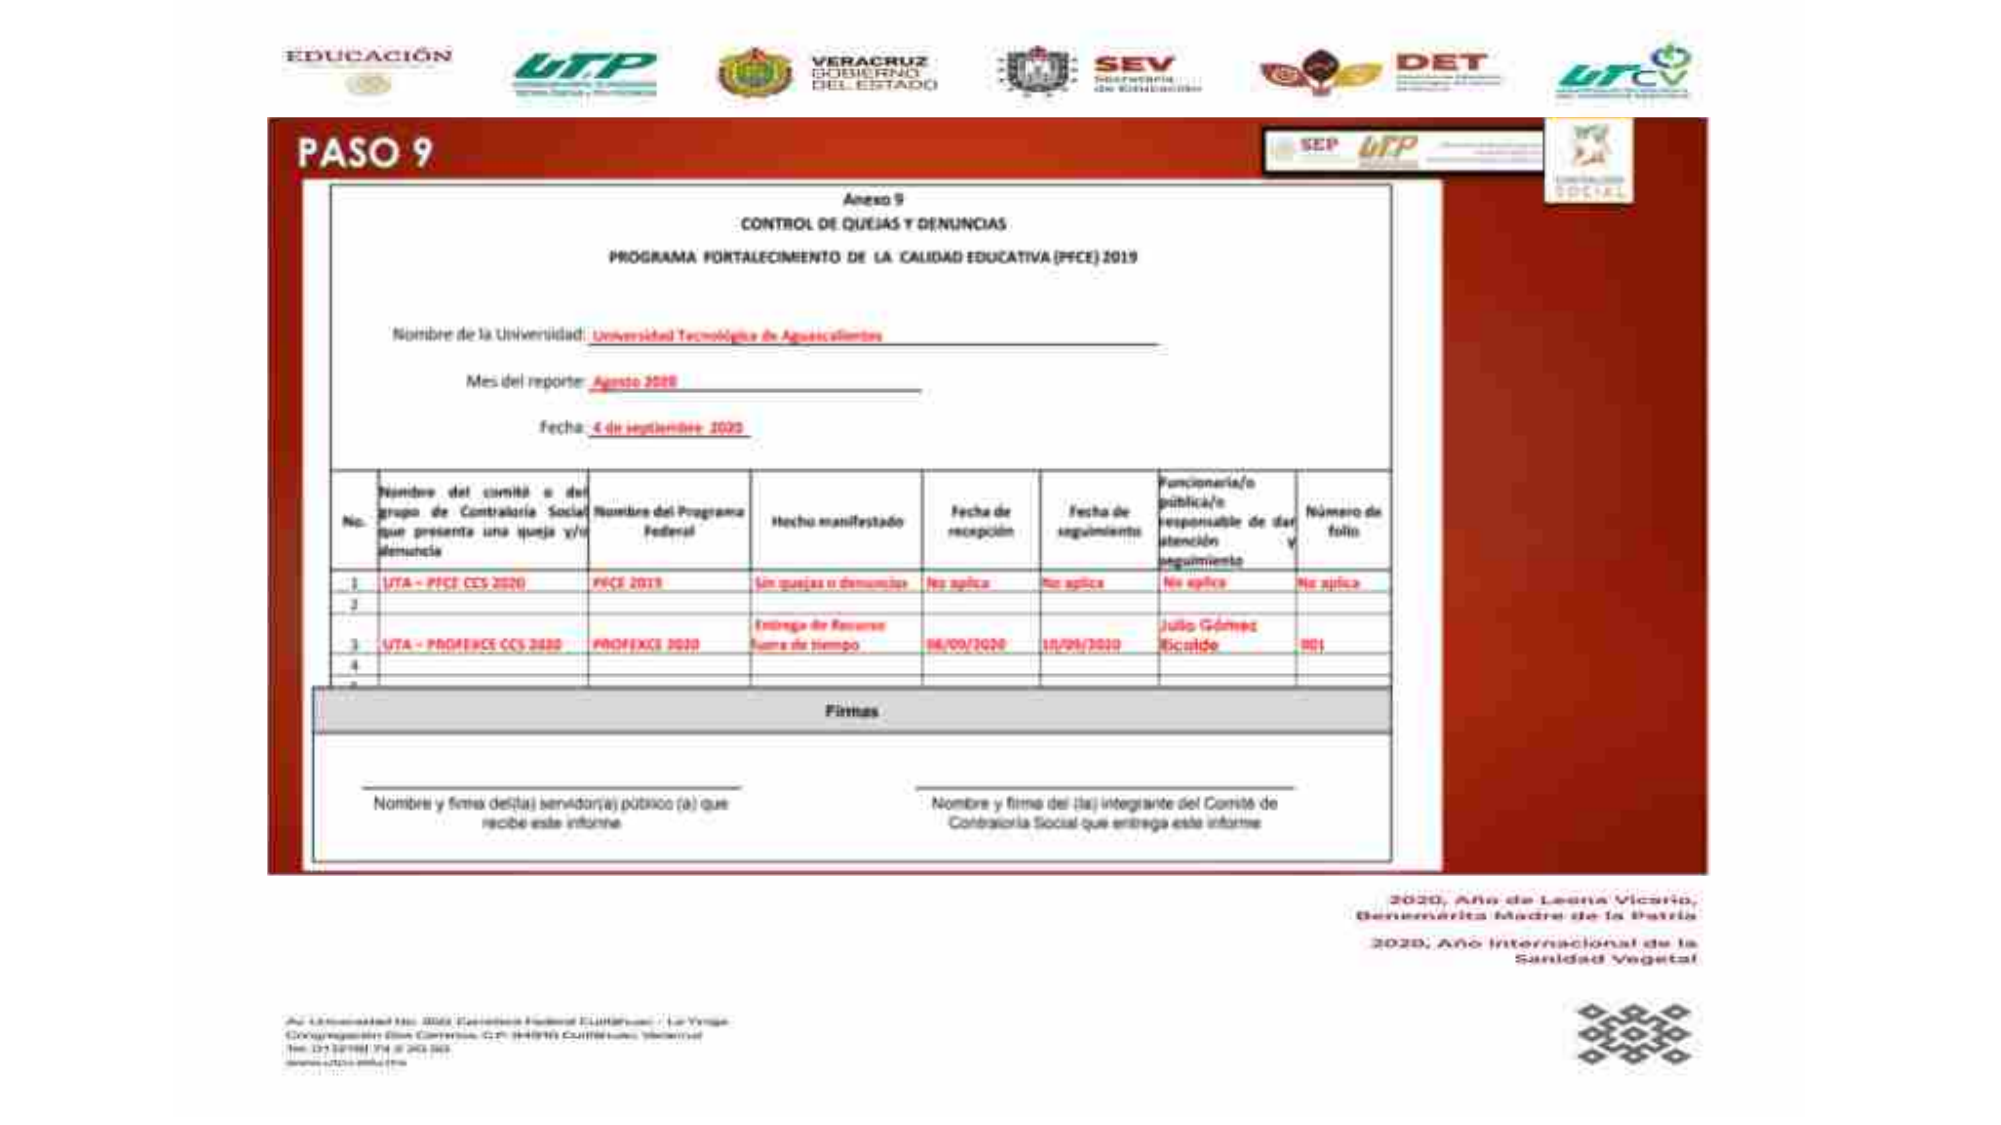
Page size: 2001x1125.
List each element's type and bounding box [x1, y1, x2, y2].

picture [173, 0, 1805, 1117]
